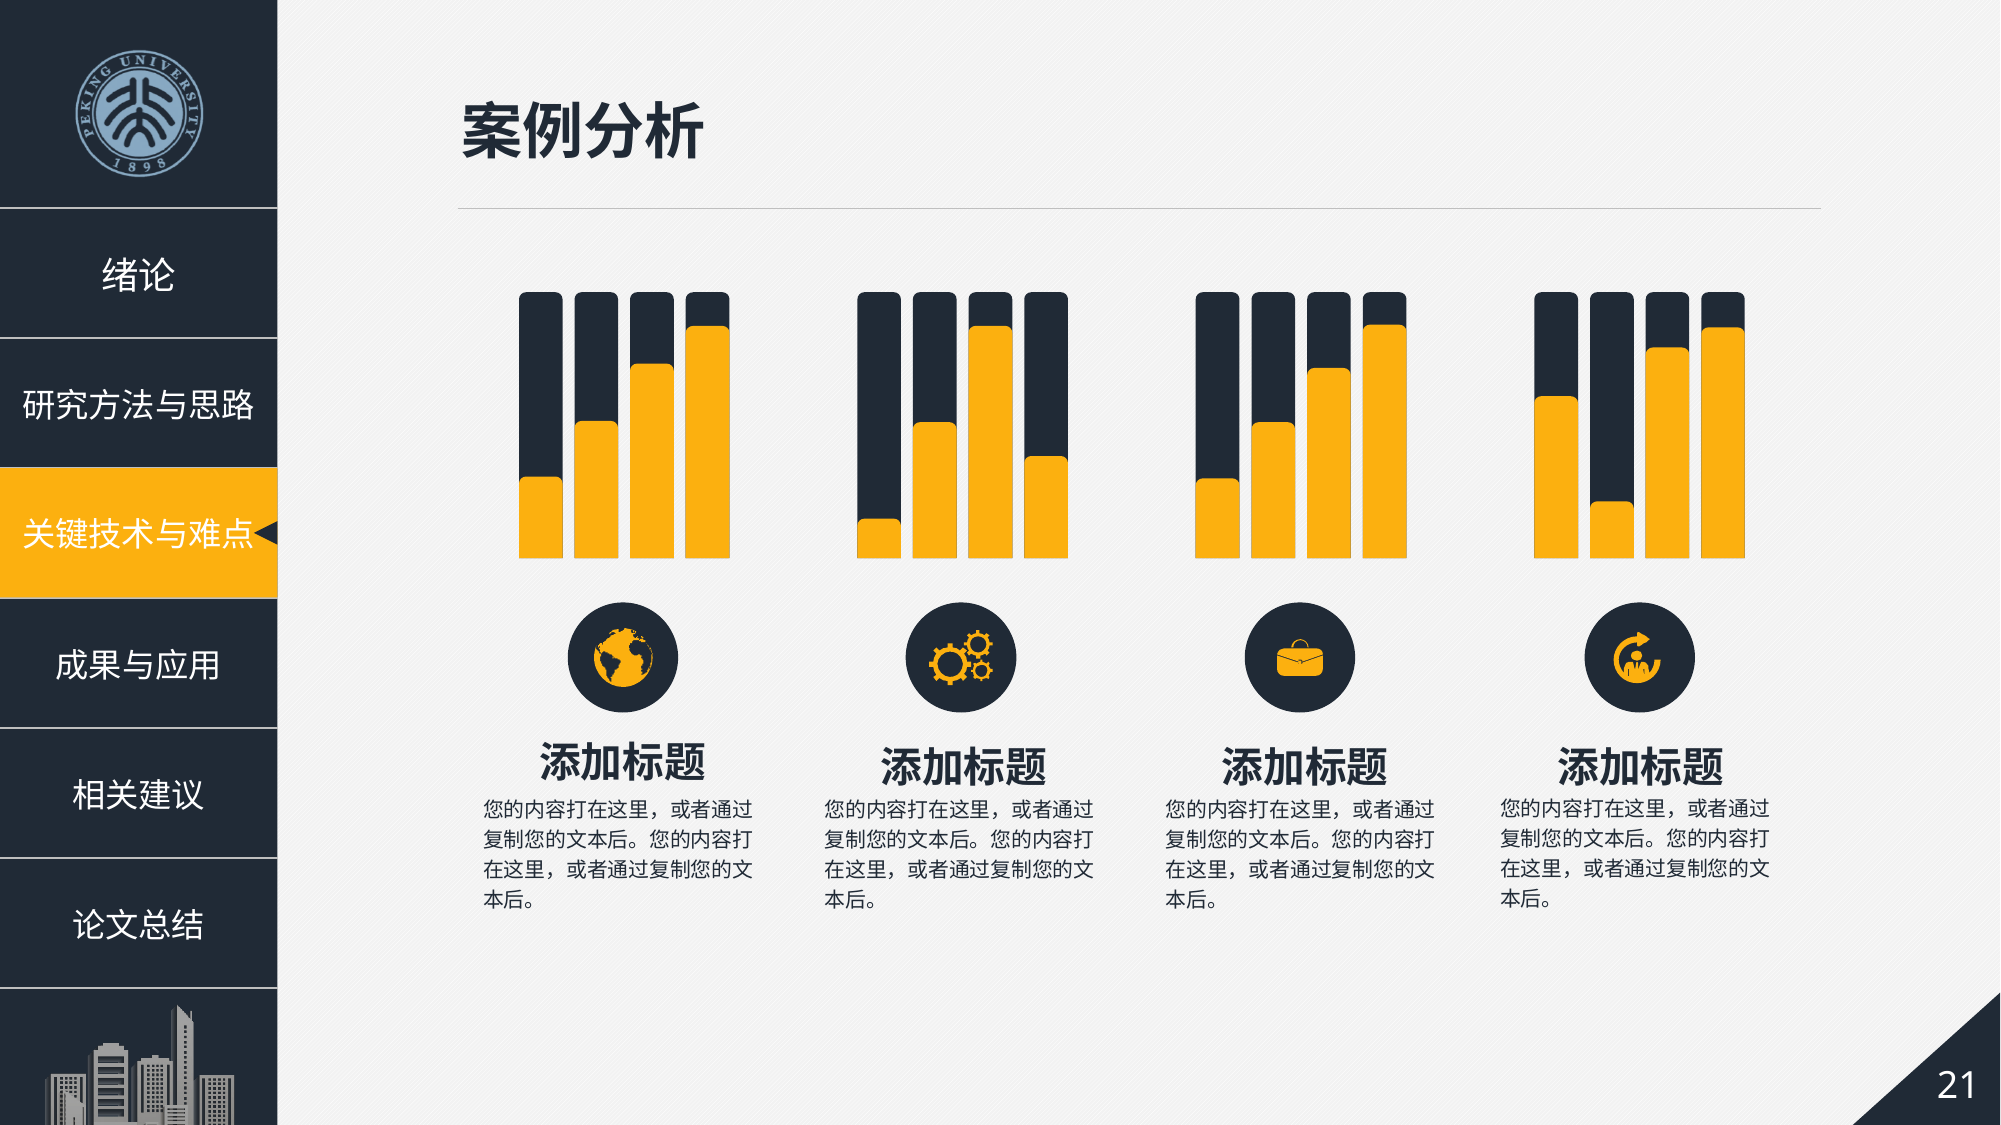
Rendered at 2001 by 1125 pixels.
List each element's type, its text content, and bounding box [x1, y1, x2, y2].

text_box 添加标题 [1206, 733, 1404, 799]
text_box [1307, 292, 1351, 372]
text_box [1590, 292, 1634, 505]
text_box [912, 292, 957, 428]
text_box [574, 420, 619, 559]
text_box [1645, 347, 1690, 559]
text_box [685, 292, 730, 331]
text_box [1251, 292, 1296, 429]
text_box 您的内容打在这里，或者通过复制您的文本后。您的内容打在这里，或者通过复制您的文本后。 [1150, 784, 1460, 919]
text_box [519, 476, 563, 559]
text_box [1584, 602, 1696, 713]
text_box [630, 363, 674, 559]
text_box [1590, 501, 1634, 559]
text_box [1307, 367, 1351, 559]
text_box 添加标题 [865, 733, 1063, 799]
text_box 您的内容打在这里，或者通过复制您的文本后。您的内容打在这里，或者通过复制您的文本后。 [468, 784, 778, 919]
text_box [594, 627, 653, 687]
text_box [929, 630, 993, 686]
text_box 添加标题 [1542, 733, 1740, 799]
text_box [1277, 639, 1323, 676]
text_box [1701, 292, 1745, 331]
text_box 案例分析 [446, 84, 722, 173]
text_box [1251, 422, 1296, 559]
text_box [857, 292, 901, 522]
text_box [630, 292, 674, 367]
text_box [1244, 602, 1356, 713]
text_box [1362, 324, 1407, 559]
text_box [968, 325, 1013, 559]
text_box [519, 292, 563, 481]
text_box [1613, 631, 1661, 684]
text_box [968, 292, 1013, 331]
text_box [1534, 292, 1579, 403]
text_box 添加标题 [524, 728, 722, 793]
text_box [574, 292, 619, 427]
text_box [1362, 292, 1407, 330]
text_box [1195, 292, 1240, 484]
text_box [857, 518, 901, 559]
text_box [685, 325, 730, 559]
text_box [1195, 478, 1240, 559]
text_box [1701, 327, 1745, 559]
text_box 您的内容打在这里，或者通过复制您的文本后。您的内容打在这里，或者通过复制您的文本后。 [1486, 784, 1796, 918]
text_box [1024, 456, 1068, 559]
text_box [912, 422, 957, 559]
picture [16, 1004, 260, 1125]
text_box [1645, 292, 1690, 353]
text_box [1024, 292, 1068, 460]
text_box [1534, 396, 1579, 559]
text_box [567, 602, 679, 713]
text_box 您的内容打在这里，或者通过复制您的文本后。您的内容打在这里，或者通过复制您的文本后。 [809, 784, 1119, 919]
text_box [905, 602, 1017, 713]
